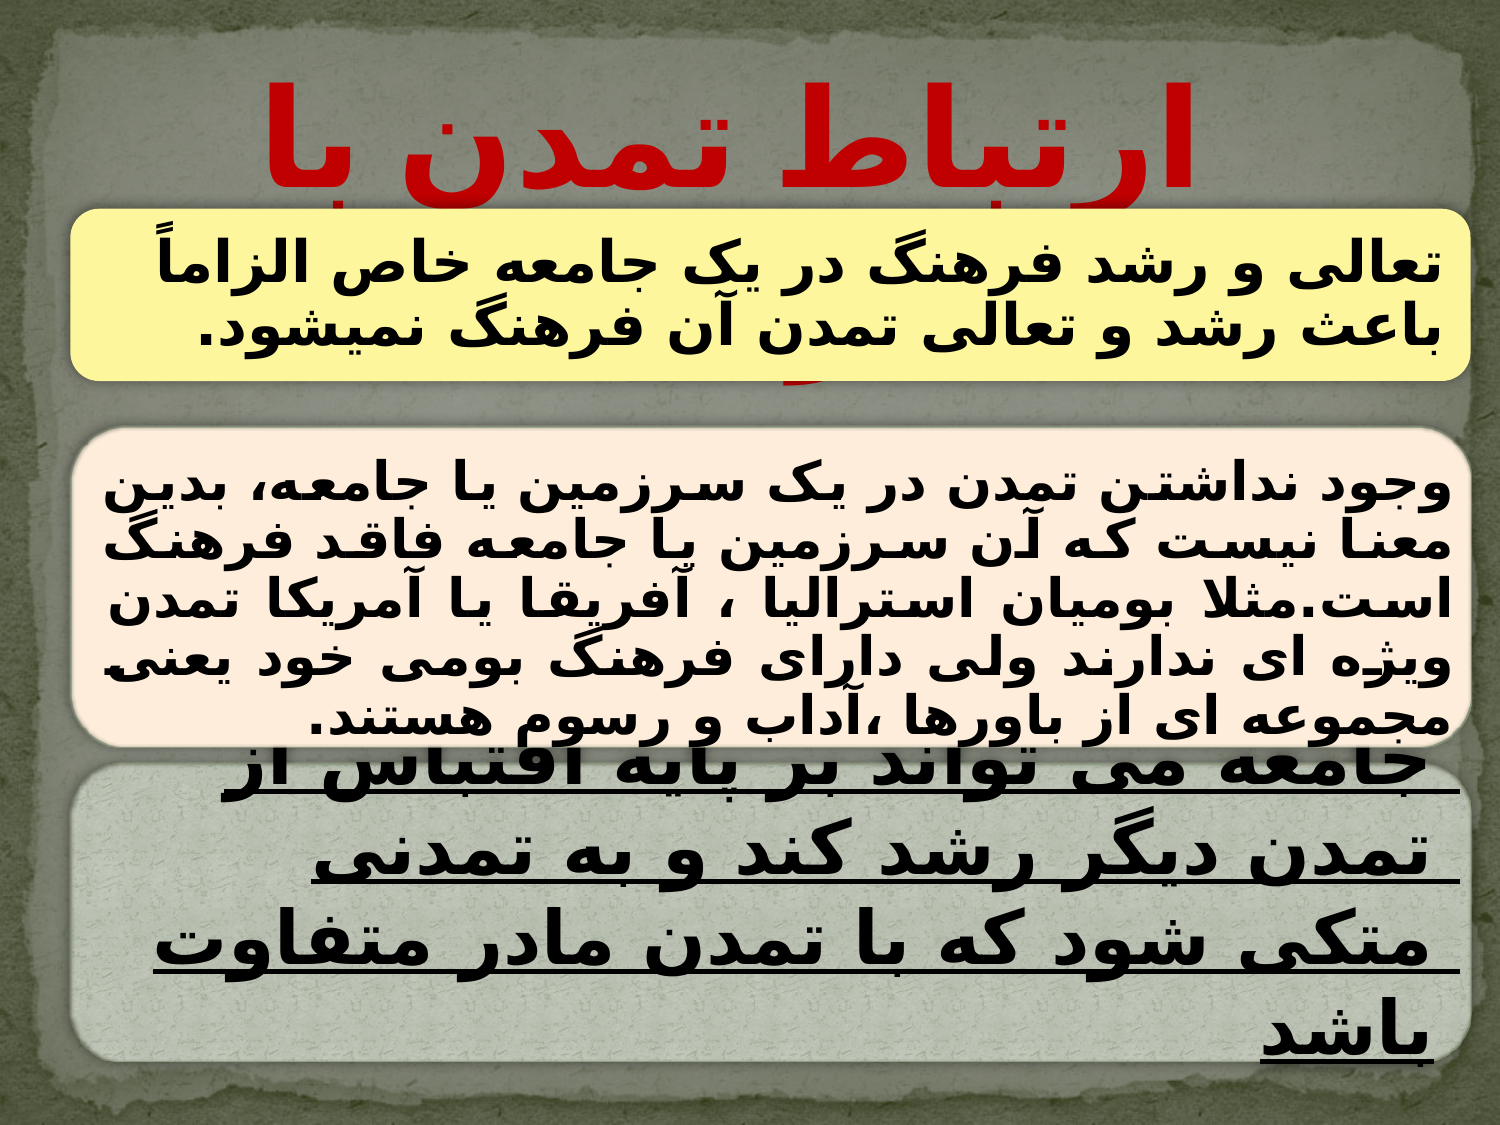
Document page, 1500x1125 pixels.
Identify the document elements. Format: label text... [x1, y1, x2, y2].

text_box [73, 187, 1467, 1064]
text_box ارتباط تمدن با فرهنگ [72, 42, 1391, 175]
